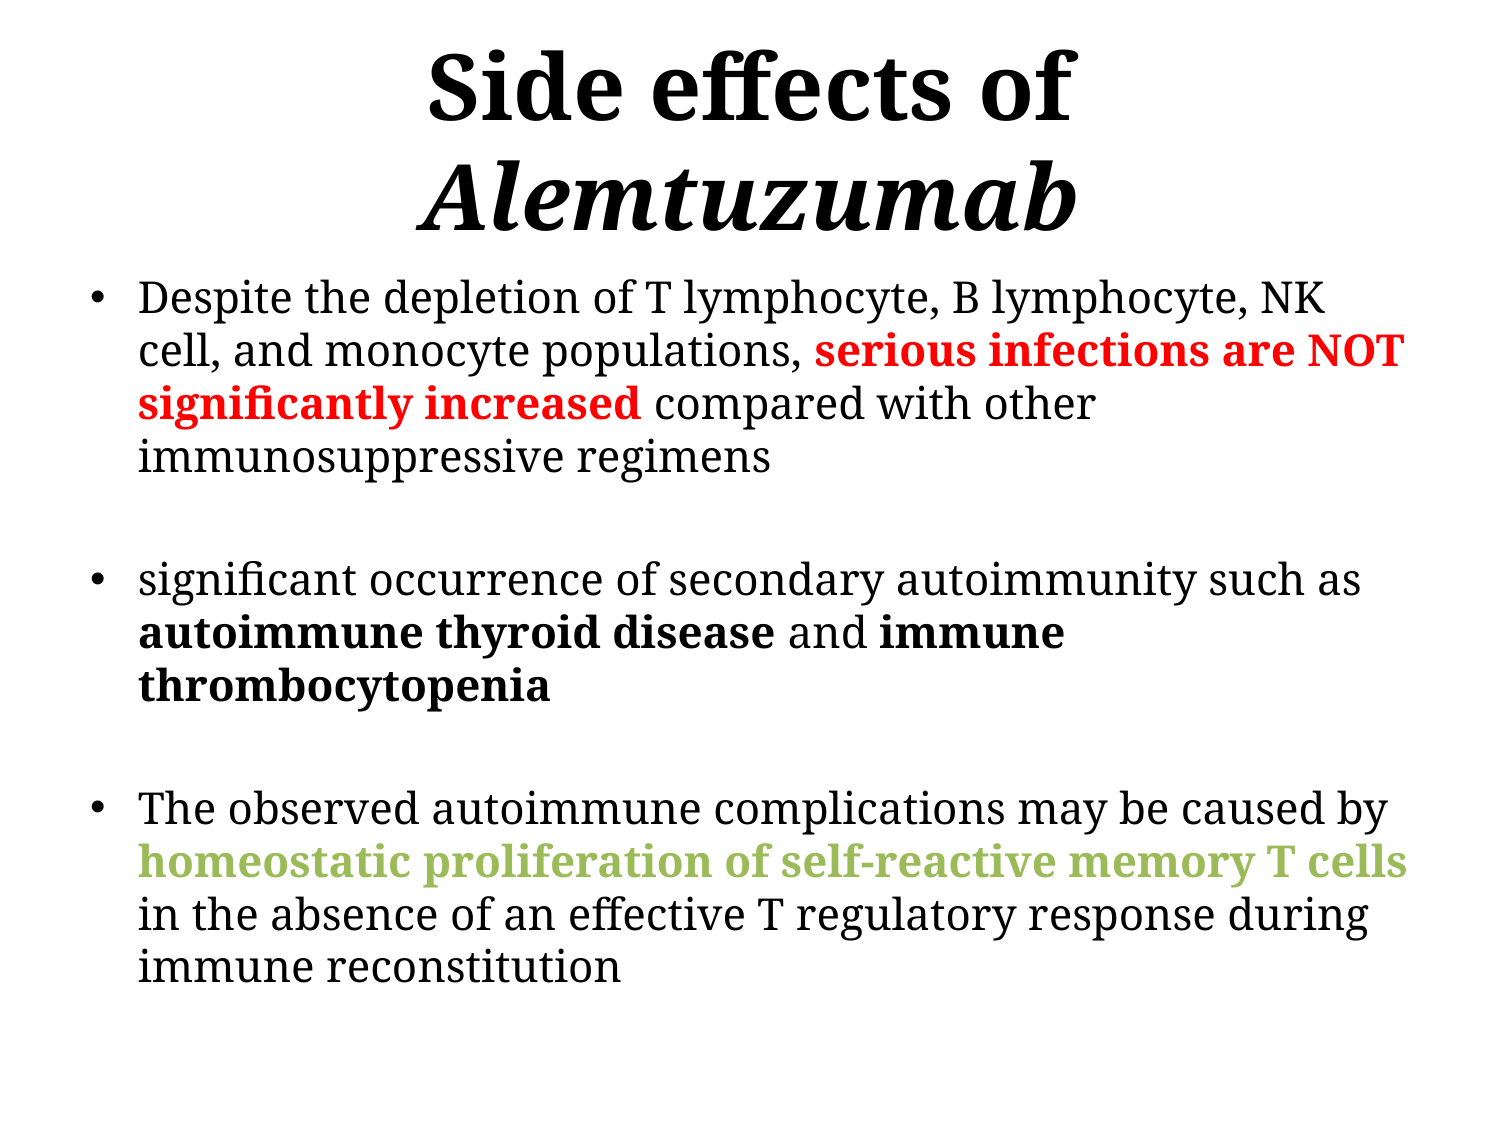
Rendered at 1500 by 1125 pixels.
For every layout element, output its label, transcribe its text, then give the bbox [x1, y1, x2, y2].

list Despite the depletion of T lymphocyte, B lymphocyte, NK cell, and monocyte populations, serious infections are NOT significantly increased compared with other immunosuppressive regimens significant occurrence of secondary autoimmunity such as autoimmune thyroid disease and immune thrombocytopenia The observed autoimmune complications may be caused by homeostatic proliferation of self-reactive memory T cells in the absence of an effective T regulatory response during immune reconstitution [75, 262, 1425, 1005]
title Side effects of Alemtuzumab [75, 45, 1425, 233]
